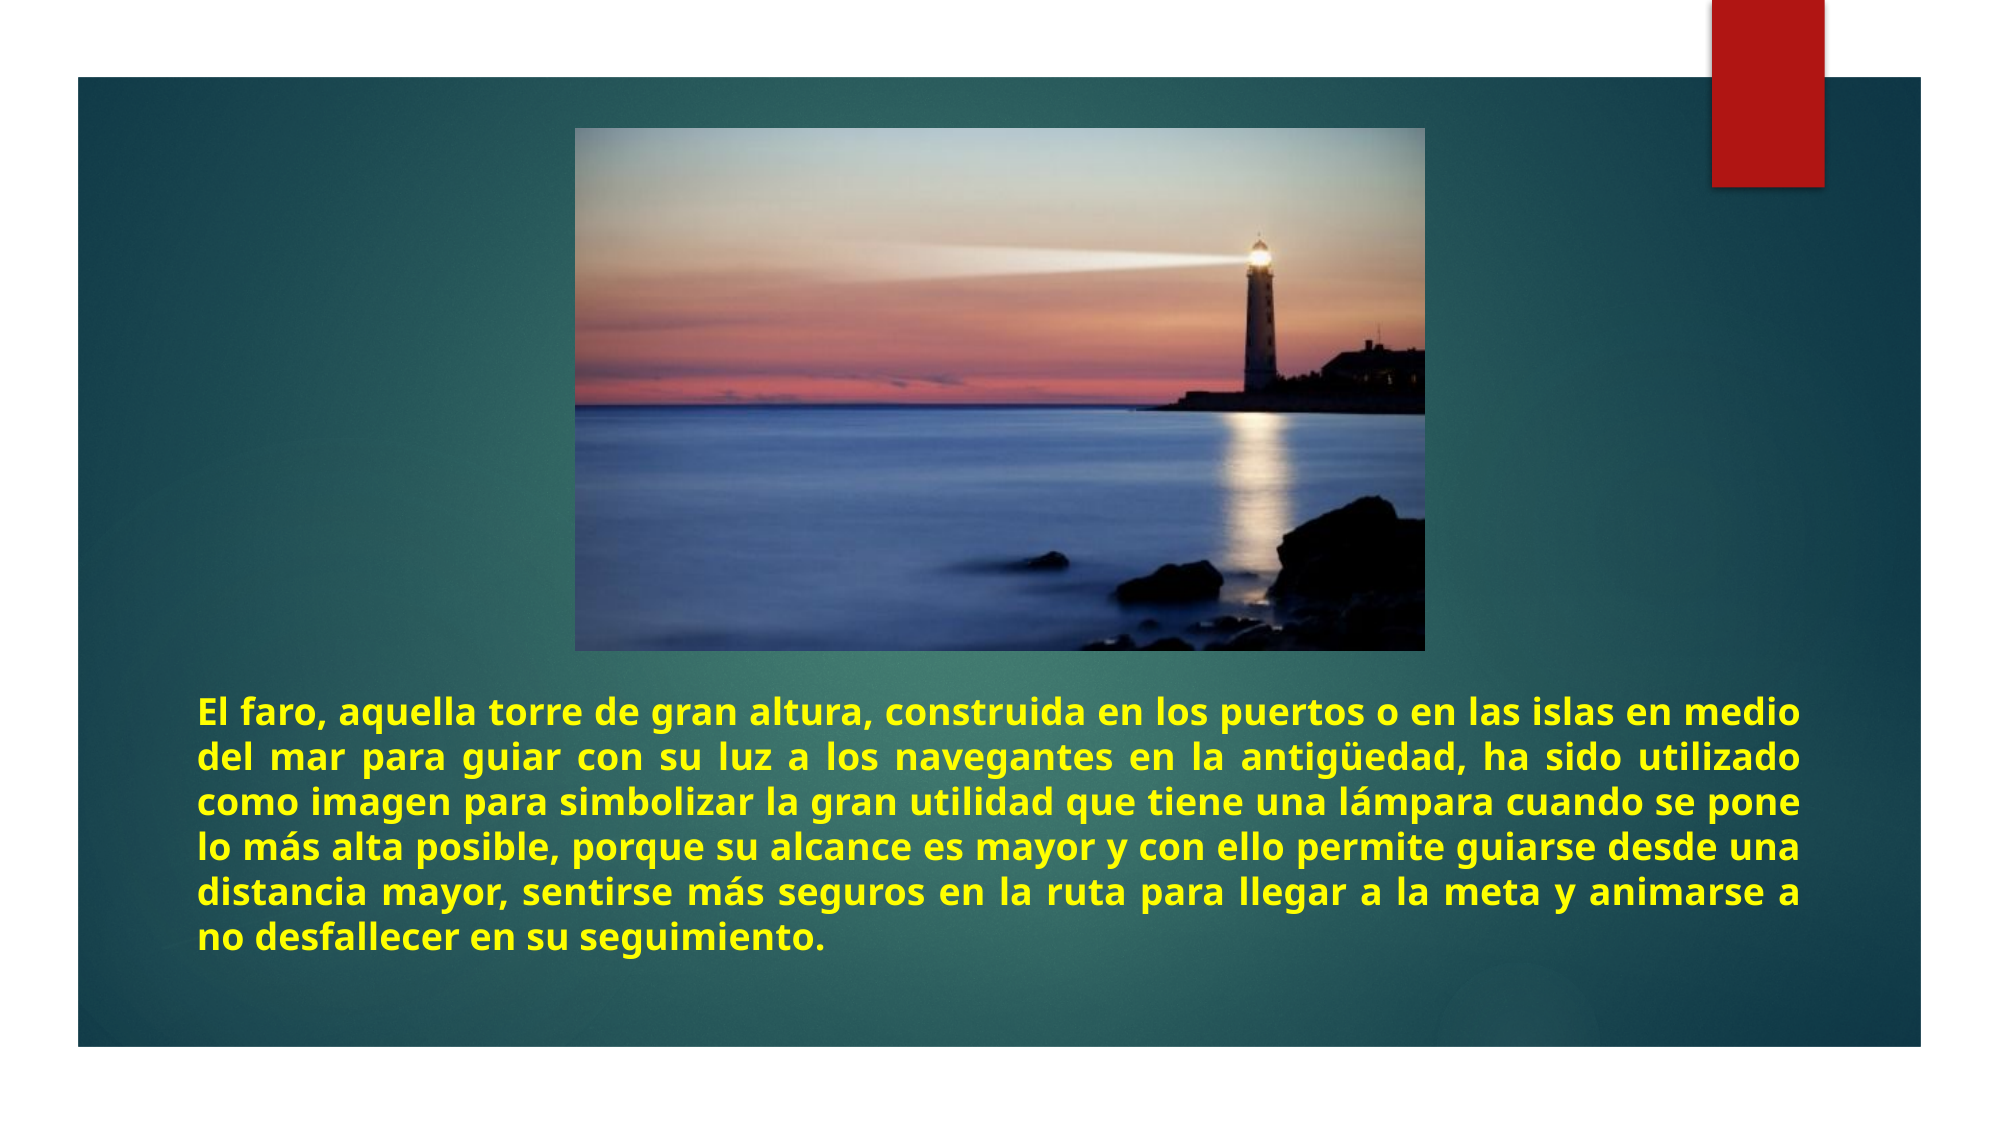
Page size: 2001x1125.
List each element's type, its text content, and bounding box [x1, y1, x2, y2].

picture [575, 128, 1425, 651]
text_box El faro, aquella torre de gran altura, construida en los puertos o en las islas en medio del mar para guiar con su luz a los navegantes en la antigüedad, ha sido utilizado como imagen para simbolizar la gran utilidad que tiene una lámpara cuando se pone lo más alta posible, porque su alcance es mayor y con ello permite guiarse desde una distancia mayor, sentirse más seguros en la ruta para llegar a la meta y animarse a no desfallecer en su seguimiento. [182, 680, 1818, 966]
